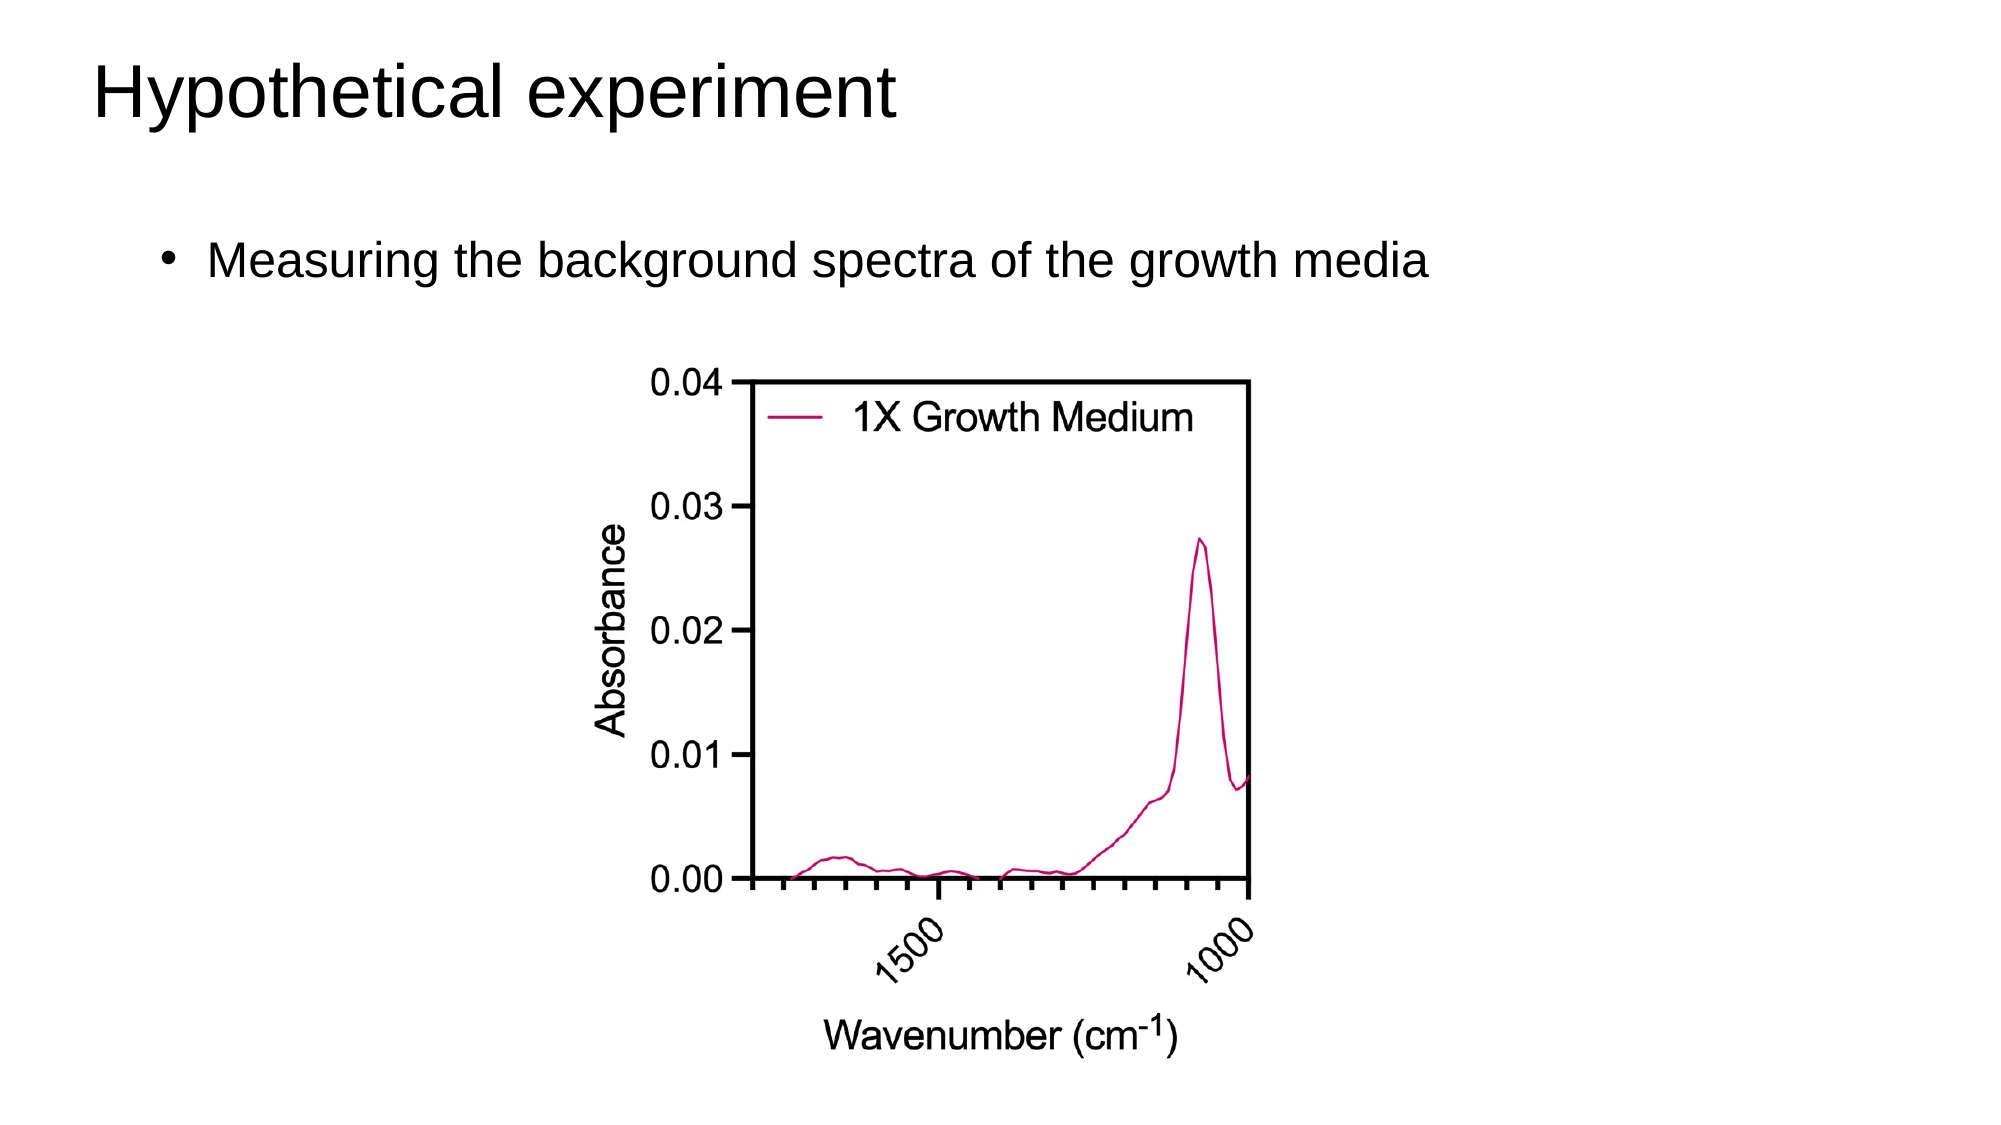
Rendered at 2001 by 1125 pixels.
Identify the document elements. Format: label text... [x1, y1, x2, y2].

title Hypothetical experiment [77, 47, 1952, 138]
picture [568, 338, 1273, 1078]
text_box Measuring the background spectra of the growth media [145, 220, 1445, 295]
